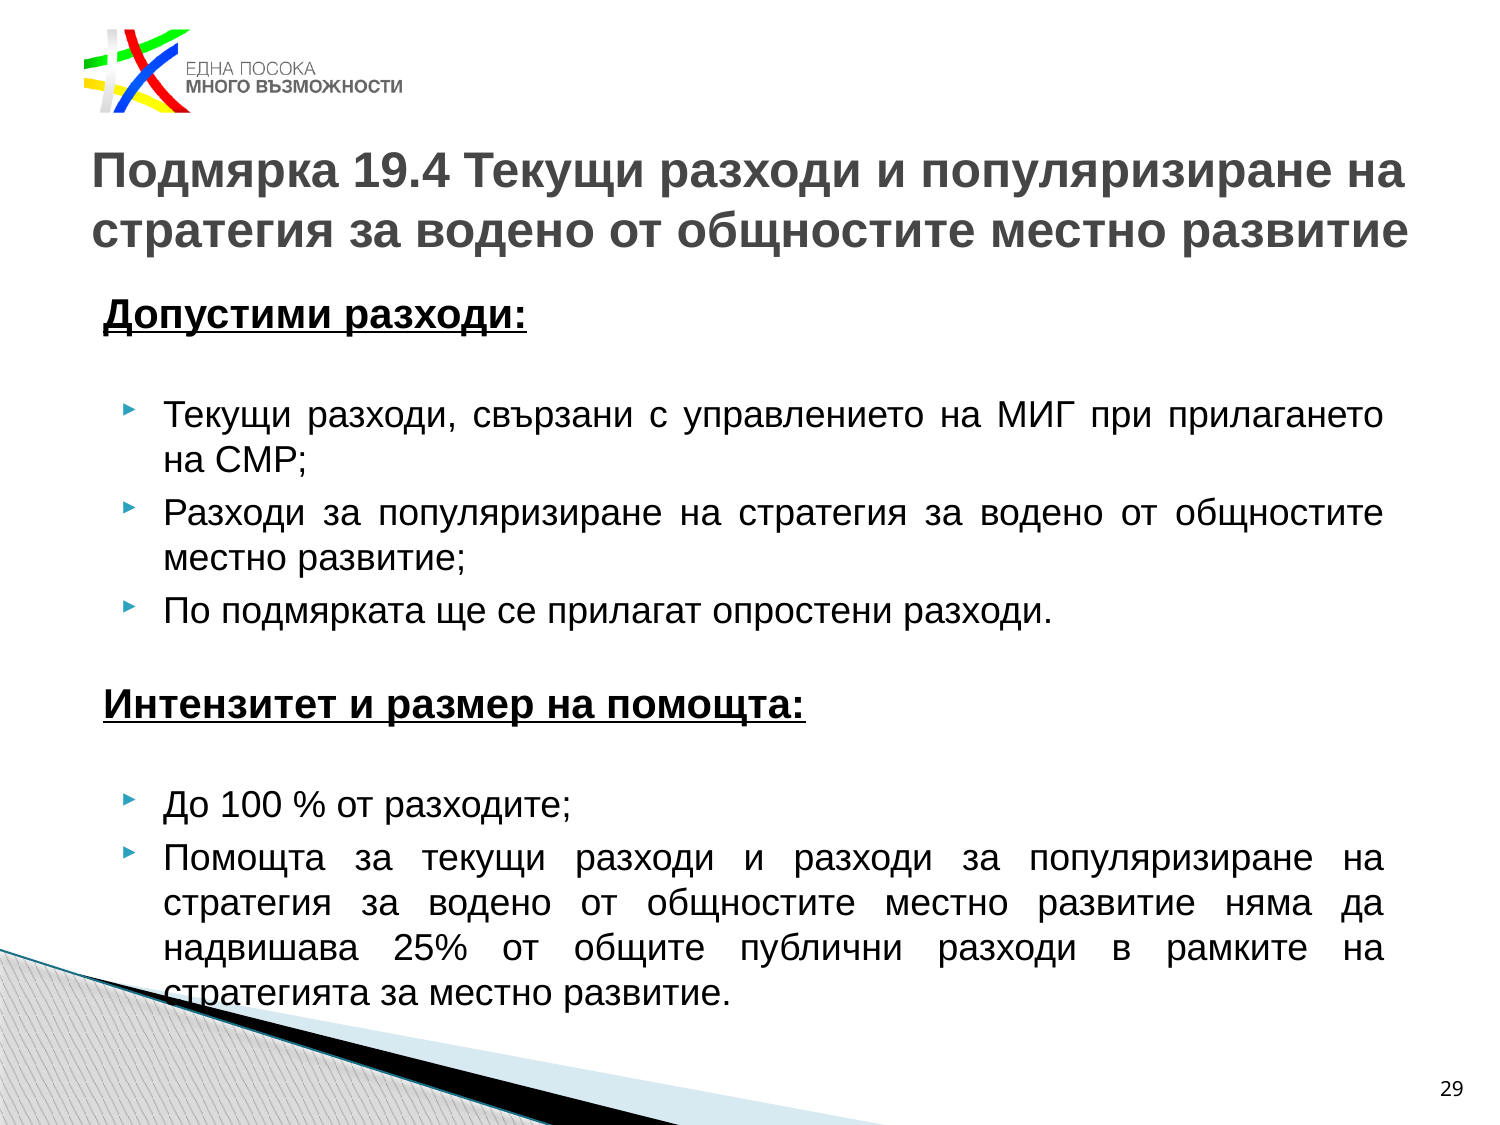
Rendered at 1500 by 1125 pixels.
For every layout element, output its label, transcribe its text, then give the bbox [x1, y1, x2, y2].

picture [52, 7, 432, 135]
text_box Допустими разходи: Текущи разходи, свързани с управлението на МИГ при прилагането на СМР; Разходи за популяризиране на стратегия за водено от общностите местно развитие; По подмярката ще се прилагат опростени разходи. Интензитет и размер на помощта: До 100 % от разходите; Помощта за текущи разходи и разходи за популяризиране на стратегия за водено от общностите местно развитие няма да надвишава 25% от общите публични разходи в рамките на стратегията за местно развитие. [88, 278, 1400, 1066]
slide_number 29 [1418, 1051, 1479, 1112]
title Подмярка 19.4 Текущи разходи и популяризиране на стратегия за водено от общностите местно развитие [76, 113, 1427, 282]
